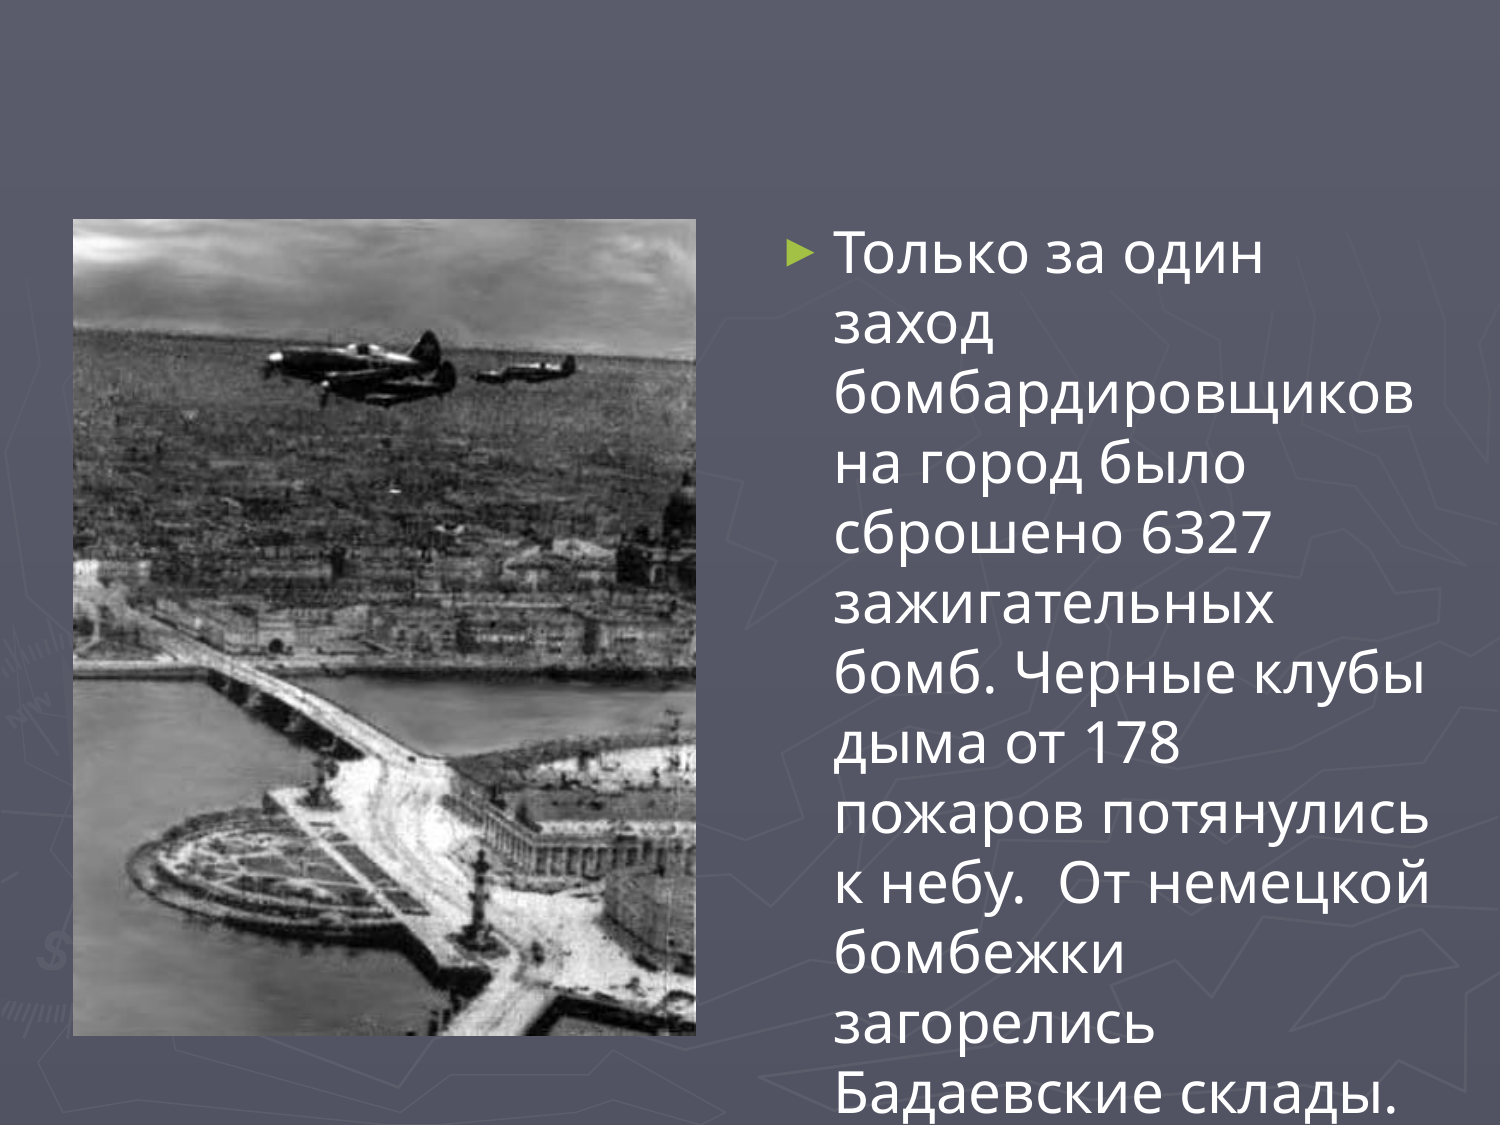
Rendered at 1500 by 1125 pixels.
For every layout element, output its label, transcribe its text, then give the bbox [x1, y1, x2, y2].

list Только за один заход бомбардировщиков на город было сброшено 6327 зажигательных бомб. Черные клубы дыма от 178 пожаров потянулись к небу. От немецкой бомбежки загорелись Бадаевские склады. [762, 207, 1451, 1001]
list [72, 219, 696, 1037]
